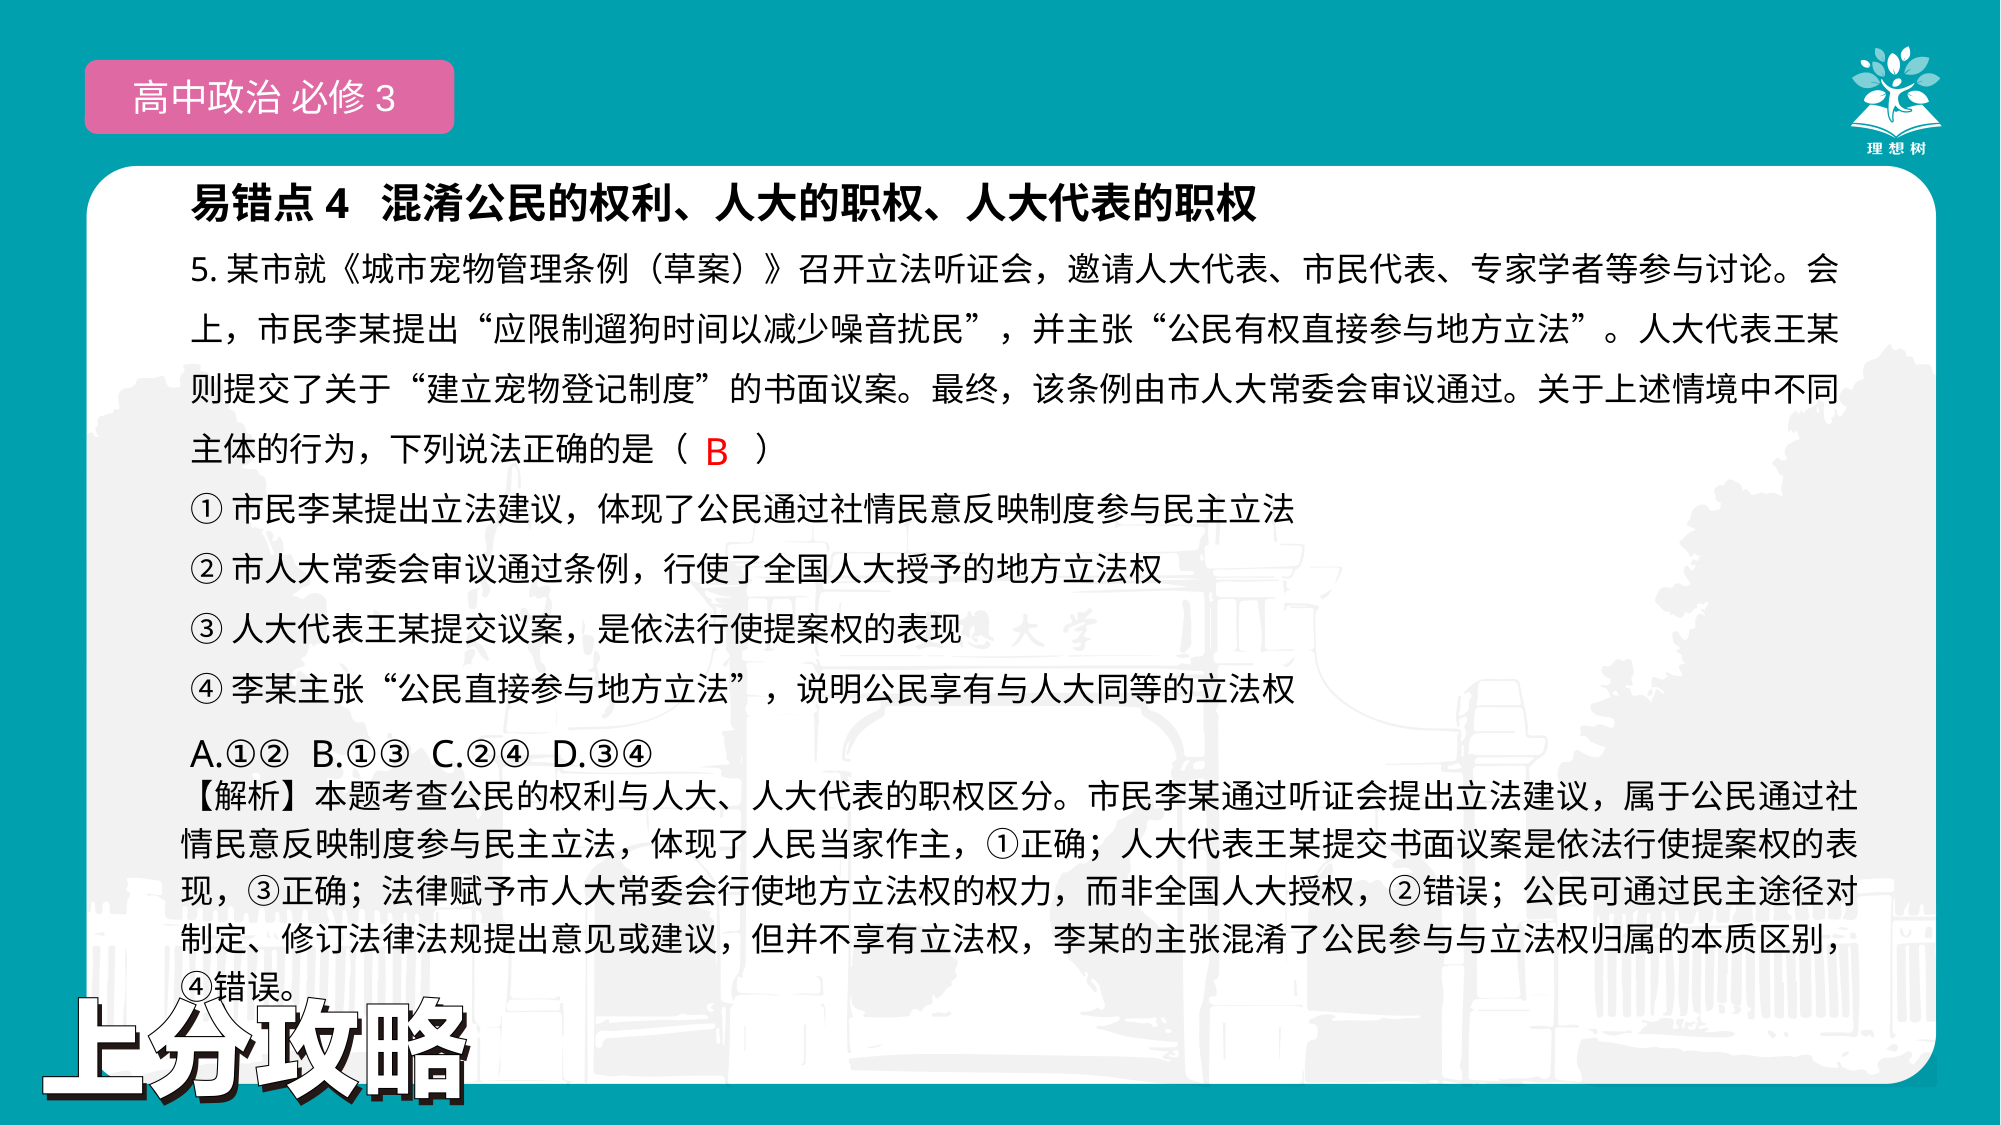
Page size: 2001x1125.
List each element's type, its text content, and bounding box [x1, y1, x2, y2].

text_box 【解析】本题考查公民的权利与人大、人大代表的职权区分。市民李某通过听证会提出立法建议，属于公民通过社情民意反映制度参与民主立法，体现了人民当家作主，①正确；人大代表王某提交书面议案是依法行使提案权的表现，③正确；法律赋予市人大常委会行使地方立法权的权力，而非全国人大授权，②错误；公民可通过民主途径对制定、修订法律法规提出意见或建议，但并不享有立法权，李某的主张混淆了公民参与与立法权归属的本质区别，④错误。 [166, 759, 1874, 1014]
text_box 高中政治 必修3 [83, 58, 456, 135]
text_box 5.某市就《城市宠物管理条例（草案）》召开立法听证会，邀请人大代表、市民代表、专家学者等参与讨论。会上，市民李某提出“应限制遛狗时间以减少噪音扰民”，并主张“公民有权直接参与地方立法”。人大代表王某则提交了关于“建立宠物登记制度”的书面议案。最终，该条例由市人大常委会审议通过。关于上述情境中不同主体的行为，下列说法正确的是（ ） ①市民李某提出立法建议，体现了公民通过社情民意反映制度参与民主立法 ②市人大常委会审议通过条例，行使了全国人大授予的地方立法权 ③人大代表王某提交议案，是依法行使提案权的表现 ④李某主张“公民直接参与地方立法”，说明公民享有与人大同等的立法权 A.①② B.①③ C.②④ D.③④ [175, 221, 1855, 759]
text_box B [680, 398, 797, 481]
text_box 易错点4 混淆公民的权利、人大的职权、人大代表的职权 [175, 169, 1497, 235]
picture [0, 0, 2001, 1125]
